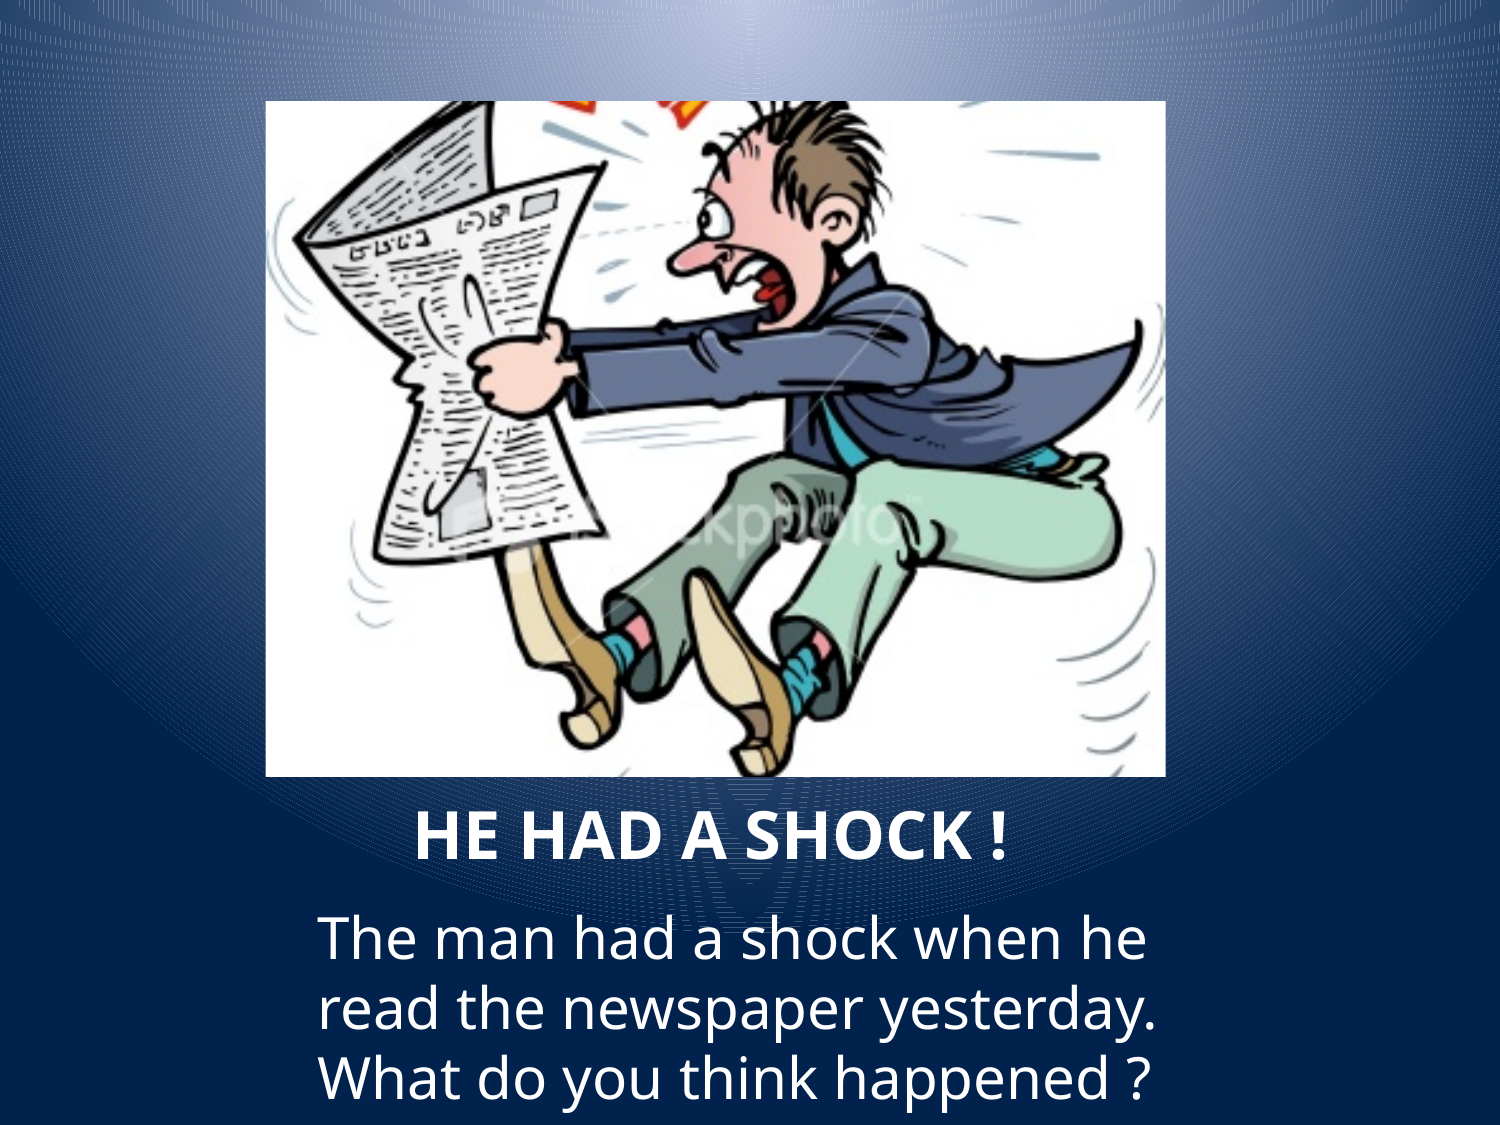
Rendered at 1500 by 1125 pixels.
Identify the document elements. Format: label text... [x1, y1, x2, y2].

title HE HAD A SHOCK ! [294, 787, 1194, 881]
text_box [302, 126, 1203, 802]
picture [265, 101, 1166, 777]
list The man had a shock when he read the newspaper yesterday. What do you think happened ? [302, 893, 1203, 1026]
